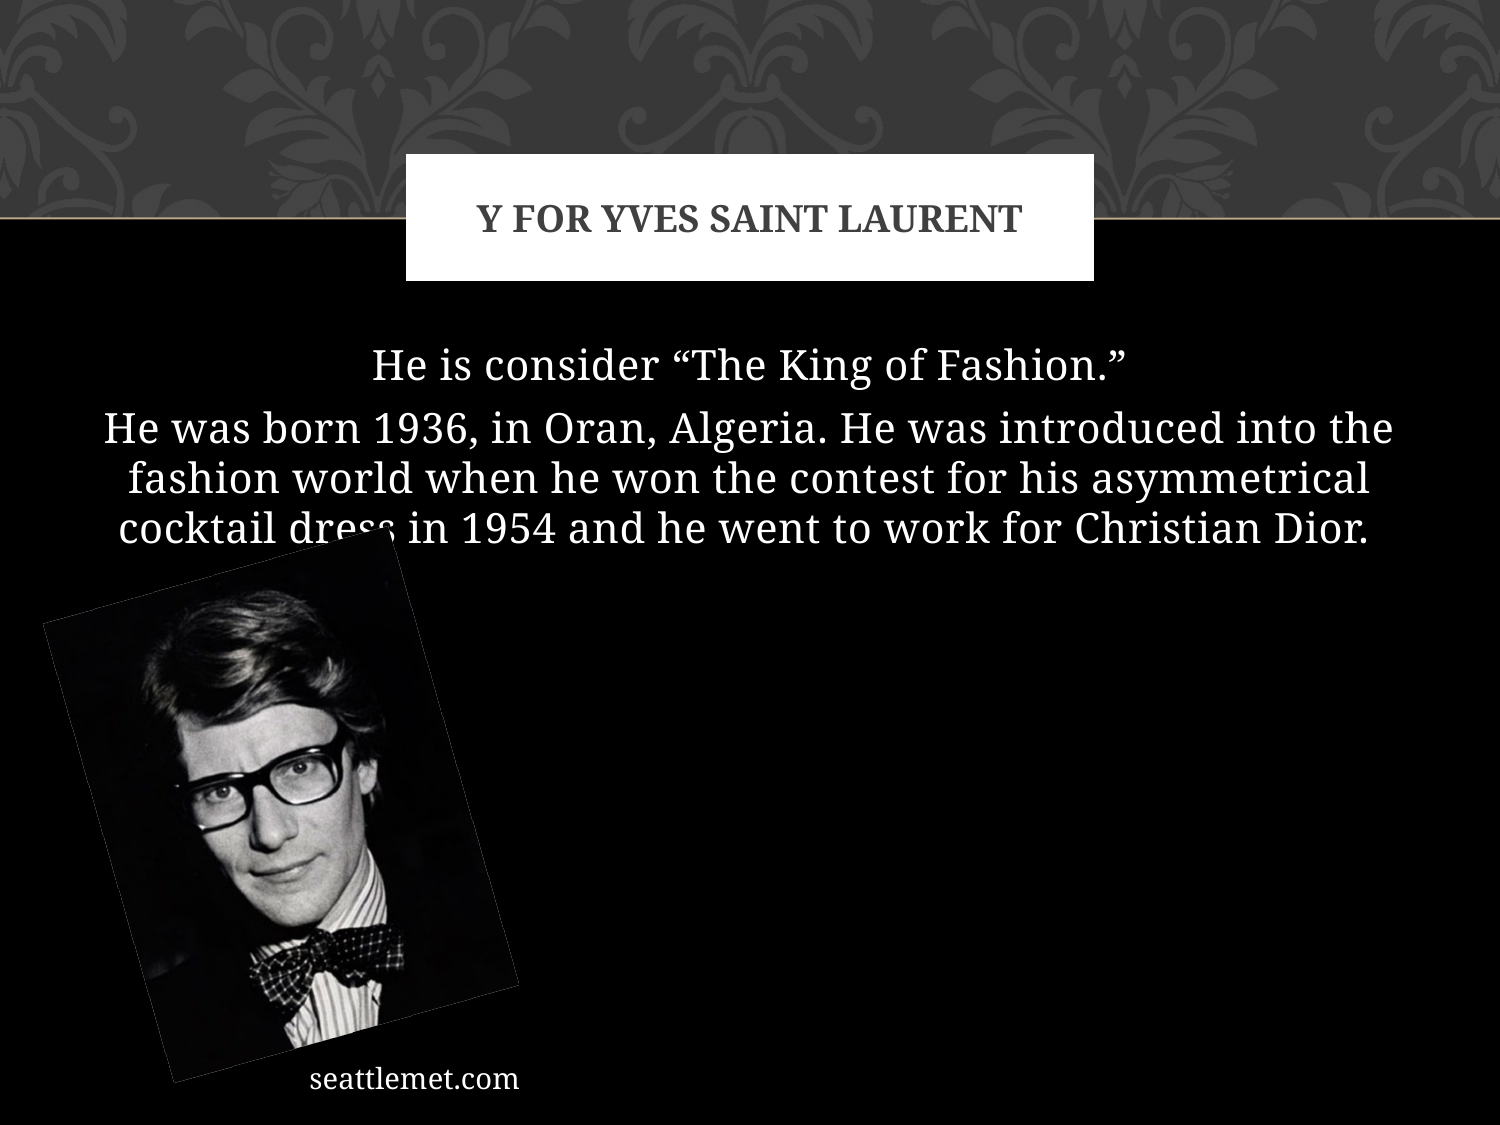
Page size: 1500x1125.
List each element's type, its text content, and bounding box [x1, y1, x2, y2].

list He is consider “The King of Fashion.” He was born 1936, in Oran, Algeria. He was introduced into the fashion world when he won the contest for his asymmetrical cocktail dress in 1954 and he went to work for Christian Dior. [75, 331, 1425, 1000]
text_box seattlemet.com [294, 1052, 536, 1103]
picture [44, 527, 519, 1082]
title Y for Yves Saint Laurent [406, 154, 1094, 281]
